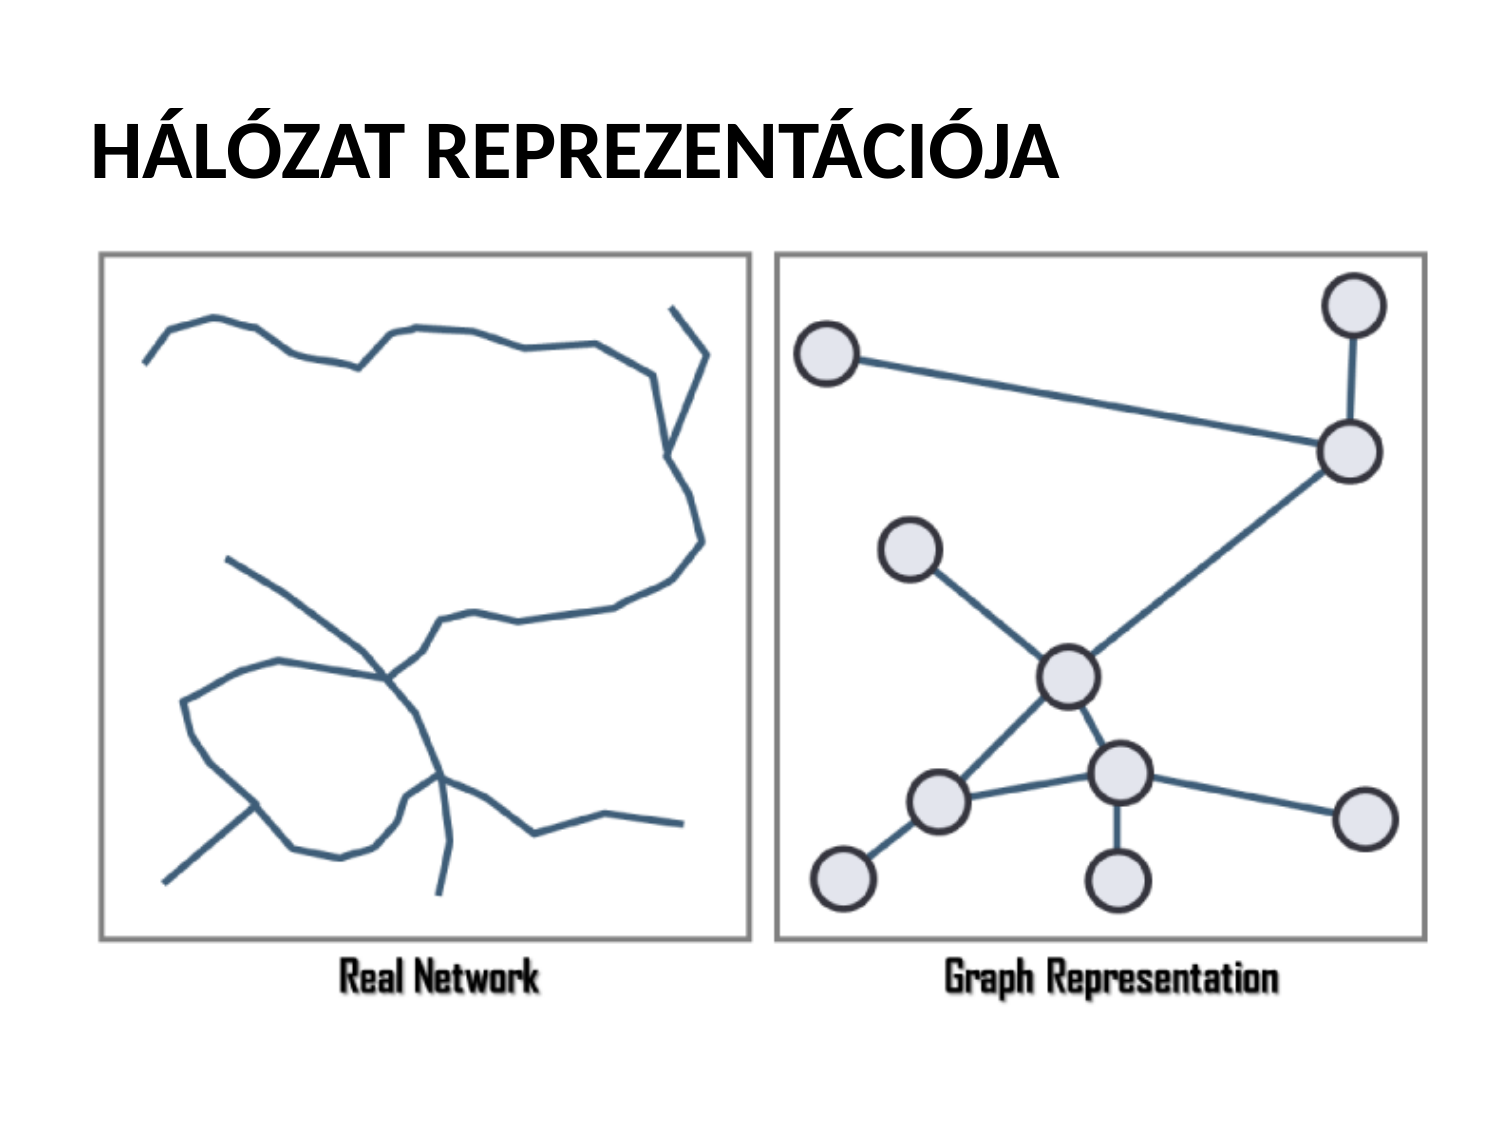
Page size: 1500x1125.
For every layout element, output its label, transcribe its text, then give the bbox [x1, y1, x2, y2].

list HÁLÓZAT REPREZENTÁCIÓJA [75, 87, 1425, 1005]
picture [88, 242, 1448, 1020]
